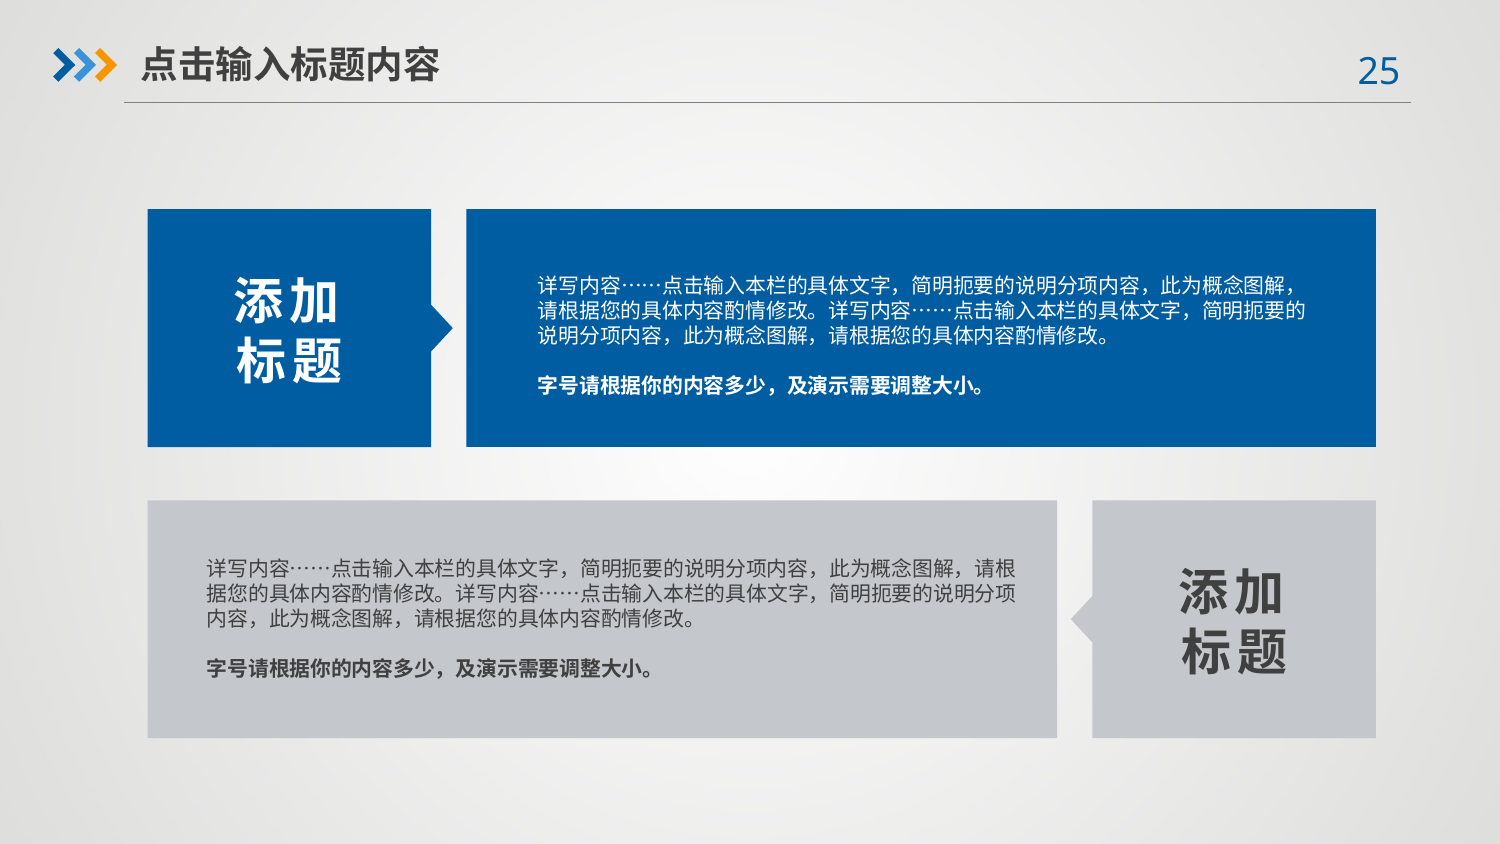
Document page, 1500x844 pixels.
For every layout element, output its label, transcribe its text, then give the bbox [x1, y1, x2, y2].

text_box [145, 498, 1059, 740]
text_box [464, 207, 1378, 449]
text_box 详写内容……点击输入本栏的具体文字，简明扼要的说明分项内容，此为概念图解，请根据您的具体内容酌情修改。详写内容……点击输入本栏的具体文字，简明扼要的说明分项内容，此为概念图解，请根据您的具体内容酌情修改。 字号请根据你的内容多少，及演示需要调整大小。 [206, 556, 1022, 682]
text_box [1069, 498, 1379, 741]
text_box 添加标题 [217, 269, 362, 390]
text_box 添加标题 [1162, 560, 1307, 681]
text_box 详写内容……点击输入本栏的具体文字，简明扼要的说明分项内容，此为概念图解，请根据您的具体内容酌情修改。详写内容……点击输入本栏的具体文字，简明扼要的说明分项内容，此为概念图解，请根据您的具体内容酌情修改。 字号请根据你的内容多少，及演示需要调整大小。 [537, 272, 1318, 398]
text_box 点击输入标题内容 [140, 32, 491, 95]
picture [0, 0, 1500, 844]
text_box [145, 207, 455, 450]
